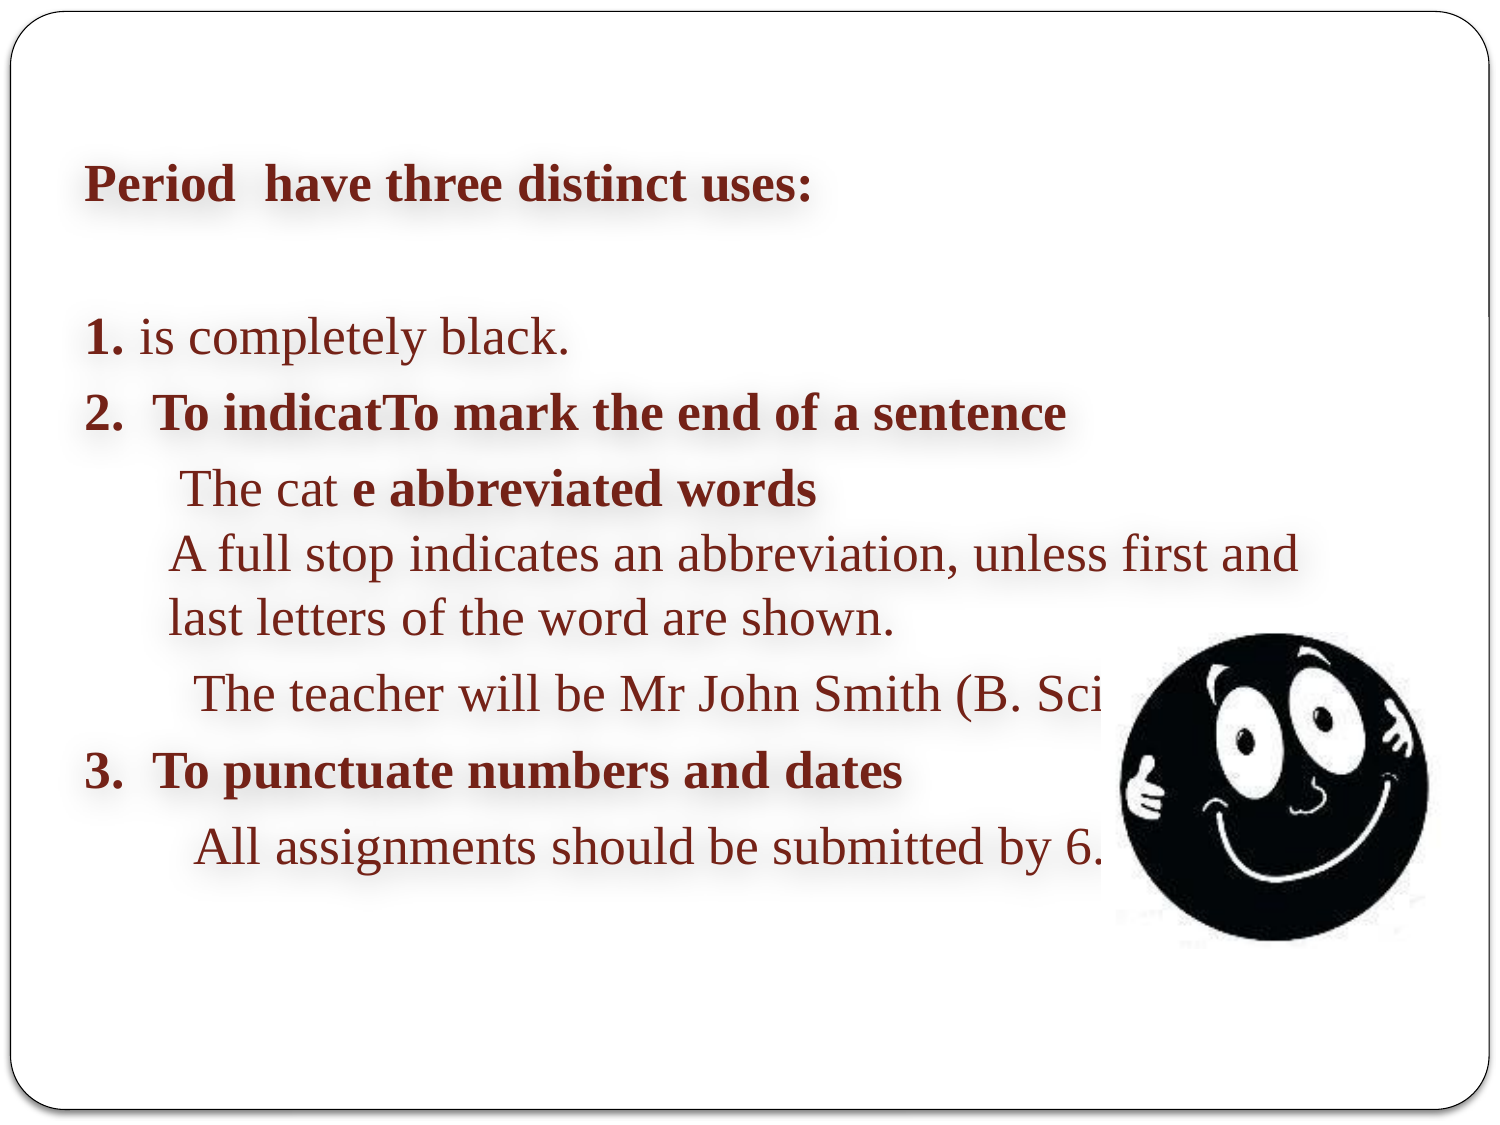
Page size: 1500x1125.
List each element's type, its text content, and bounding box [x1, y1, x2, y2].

picture [1101, 632, 1443, 949]
list Period have three distinct uses: 1. is completely black. 2. To indicatTo mark the end of a sentence The cat e abbreviated words A full stop indicates an abbreviation, unless first and last letters of the word are shown. The teacher will be Mr John Smith (B. Sci.). 3. To punctuate numbers and dates All assignments should be submitted by 6. 6. 04. [70, 140, 1346, 891]
